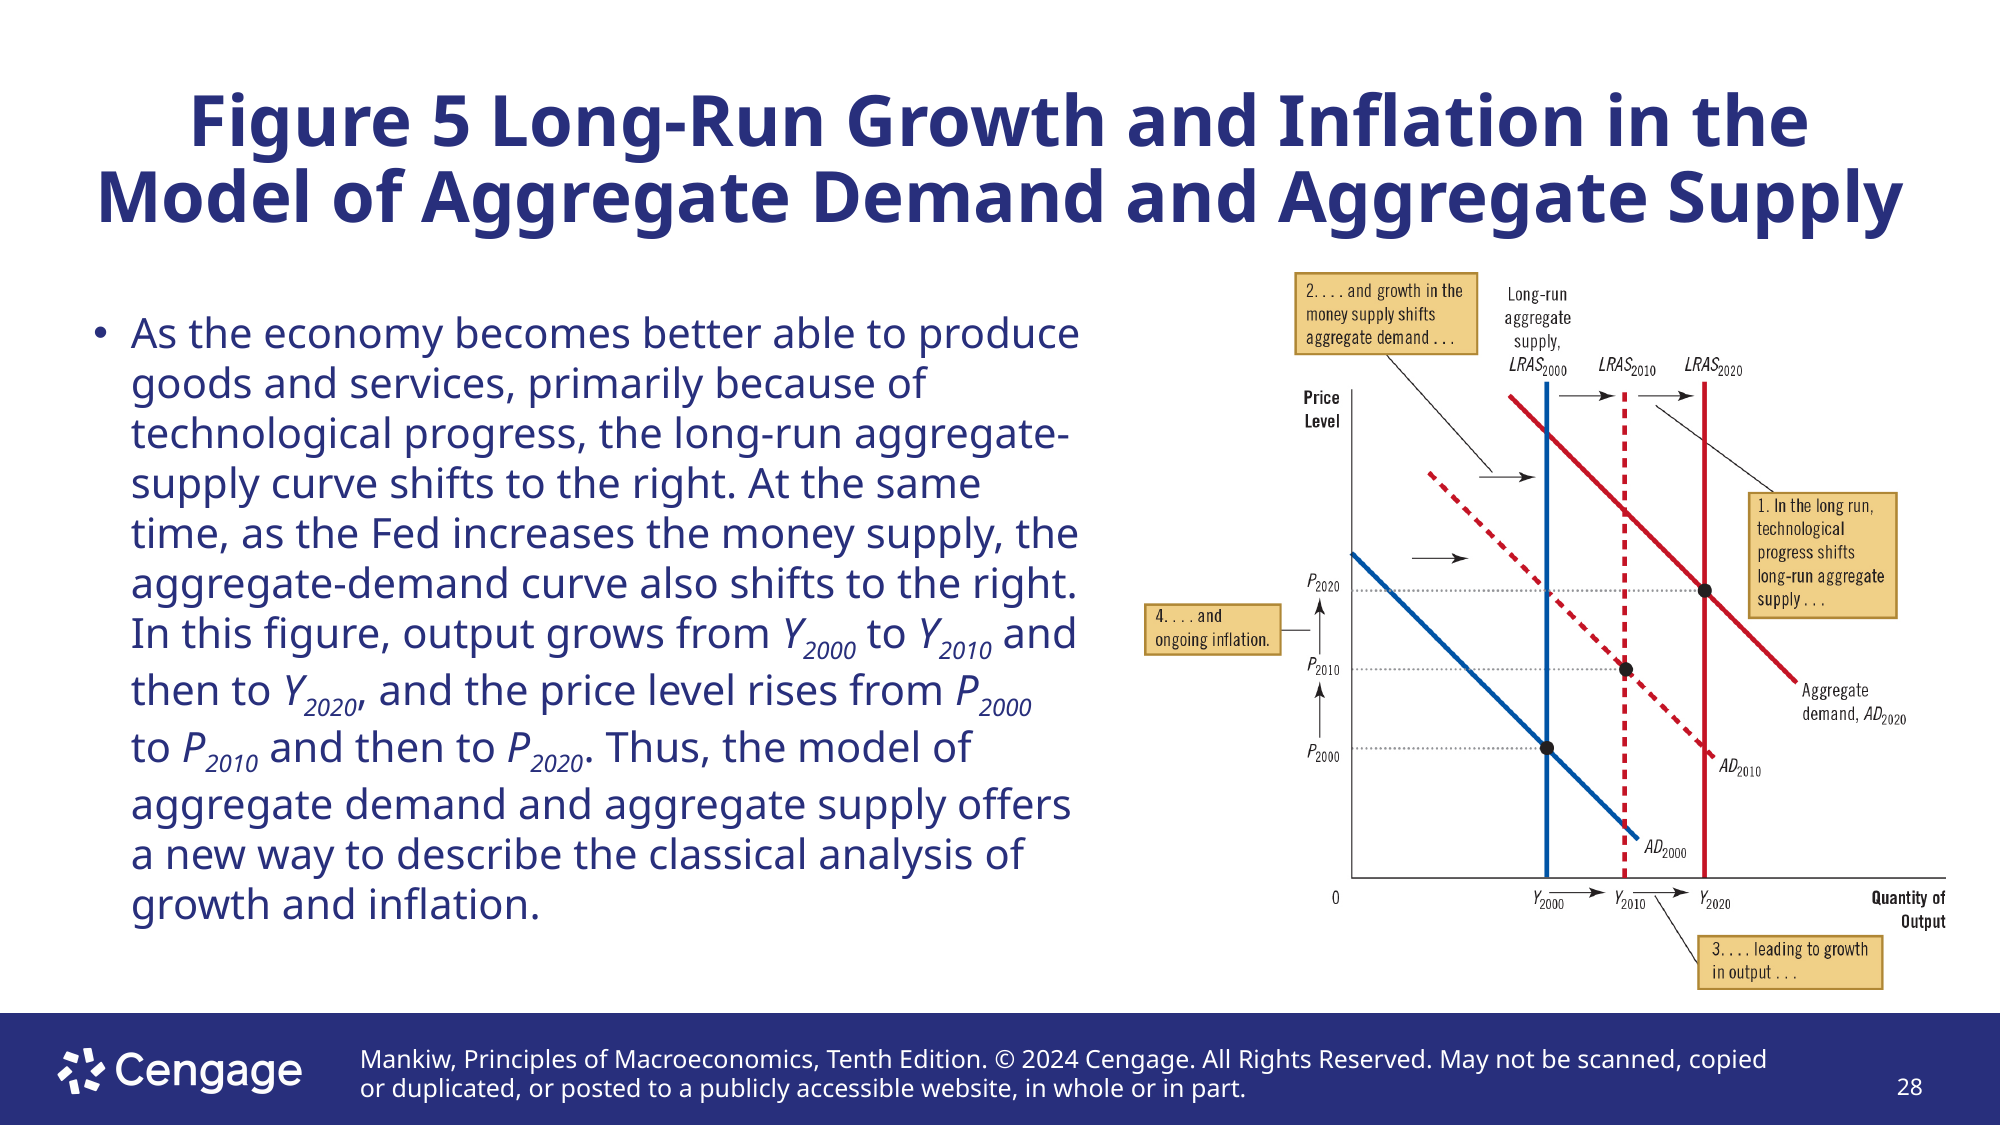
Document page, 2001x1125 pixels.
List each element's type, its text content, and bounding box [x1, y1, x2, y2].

title Figure 5 Long-Run Growth and Inflation in the Model of Aggregate Demand and Aggregate Supply [78, 77, 1923, 278]
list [1144, 272, 1946, 990]
list As the economy becomes better able to produce goods and services, primarily because of technological progress, the long-run aggregate-supply curve shifts to the right. At the same time, as the Fed increases the money supply, the aggregate-demand curve also shifts to the right. In this figure, output grows from Y2000 to Y2010 and then to Y2020, and the price level rises from P2000 to P2010 and then to P2020. Thus, the model of aggregate demand and aggregate supply offers a new way to describe the classical analysis of growth and inflation. [78, 299, 1096, 1014]
picture [30, 1020, 329, 1122]
